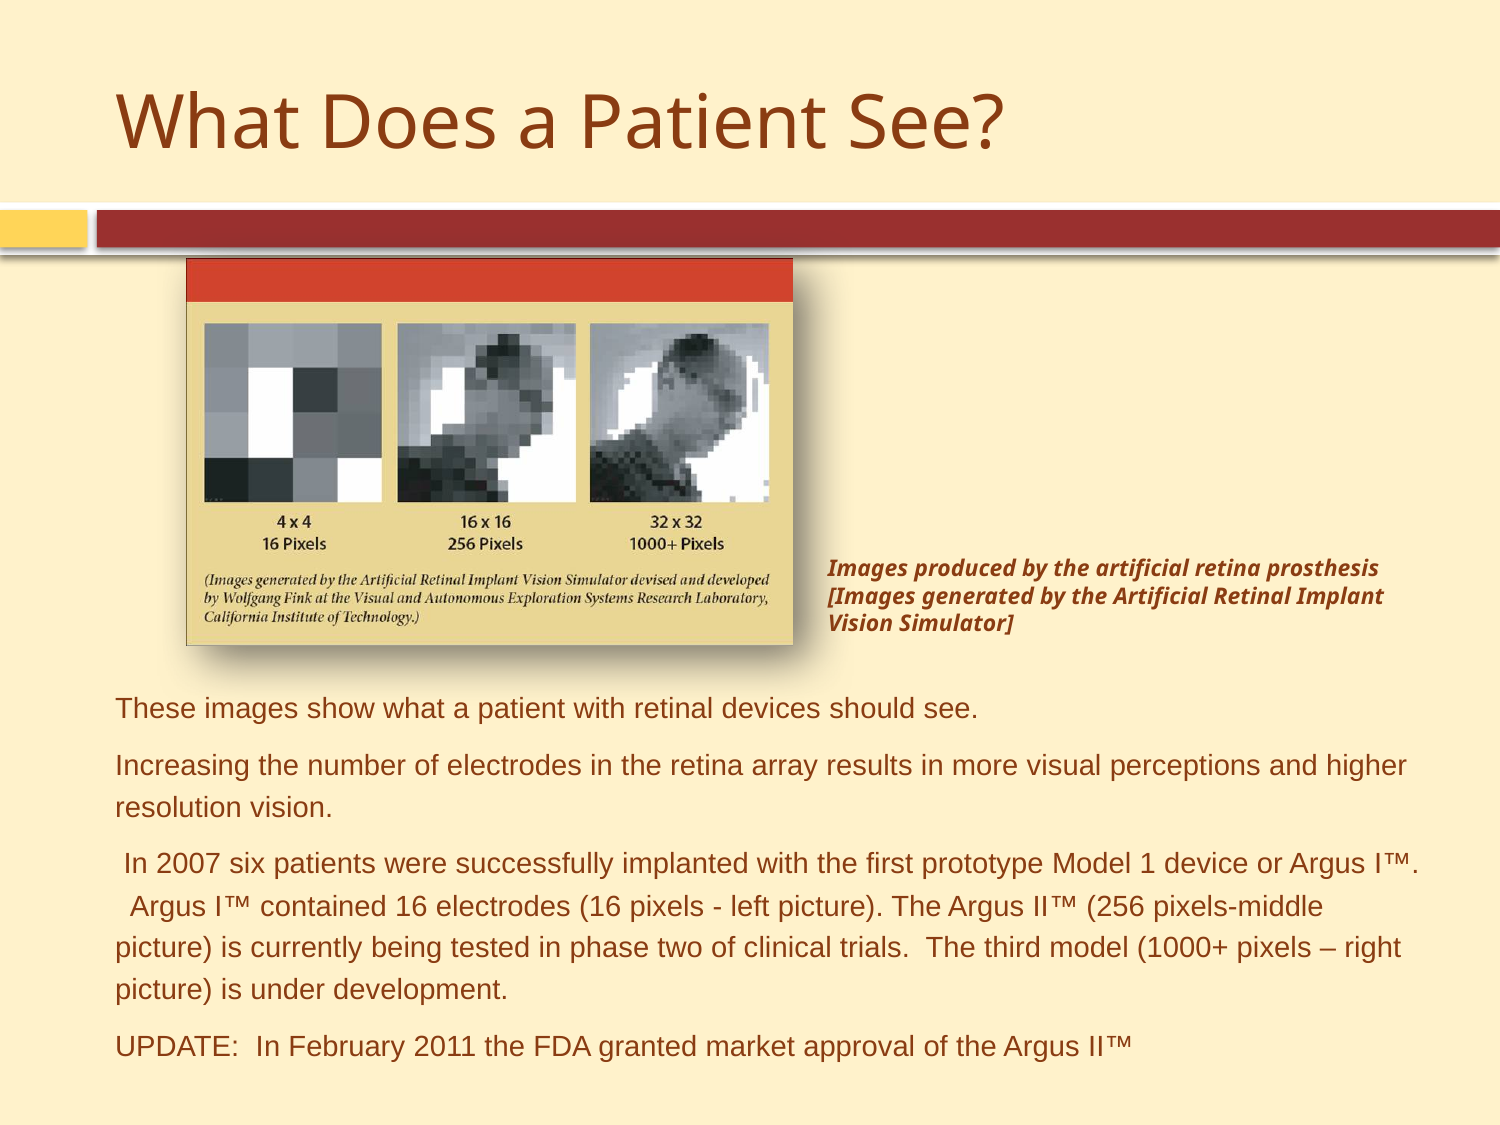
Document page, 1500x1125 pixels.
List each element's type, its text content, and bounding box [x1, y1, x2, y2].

list These images show what a patient with retinal devices should see. Increasing the number of electrodes in the retina array results in more visual perceptions and higher resolution vision. In 2007 six patients were successfully implanted with the first prototype Model 1 device or Argus I™. Argus I™ contained 16 electrodes (16 pixels - left picture). The Argus II™ (256 pixels-middle picture) is currently being tested in phase two of clinical trials. The third model (1000+ pixels – right picture) is under development. UPDATE: In February 2011 the FDA granted market approval of the Argus II™ [100, 675, 1438, 1103]
picture [186, 258, 794, 646]
text_box Images produced by the artificial retina prosthesis [Images generated by the Artificial Retinal Implant Vision Simulator] [813, 546, 1433, 644]
title What Does a Patient See? [100, 37, 1438, 200]
